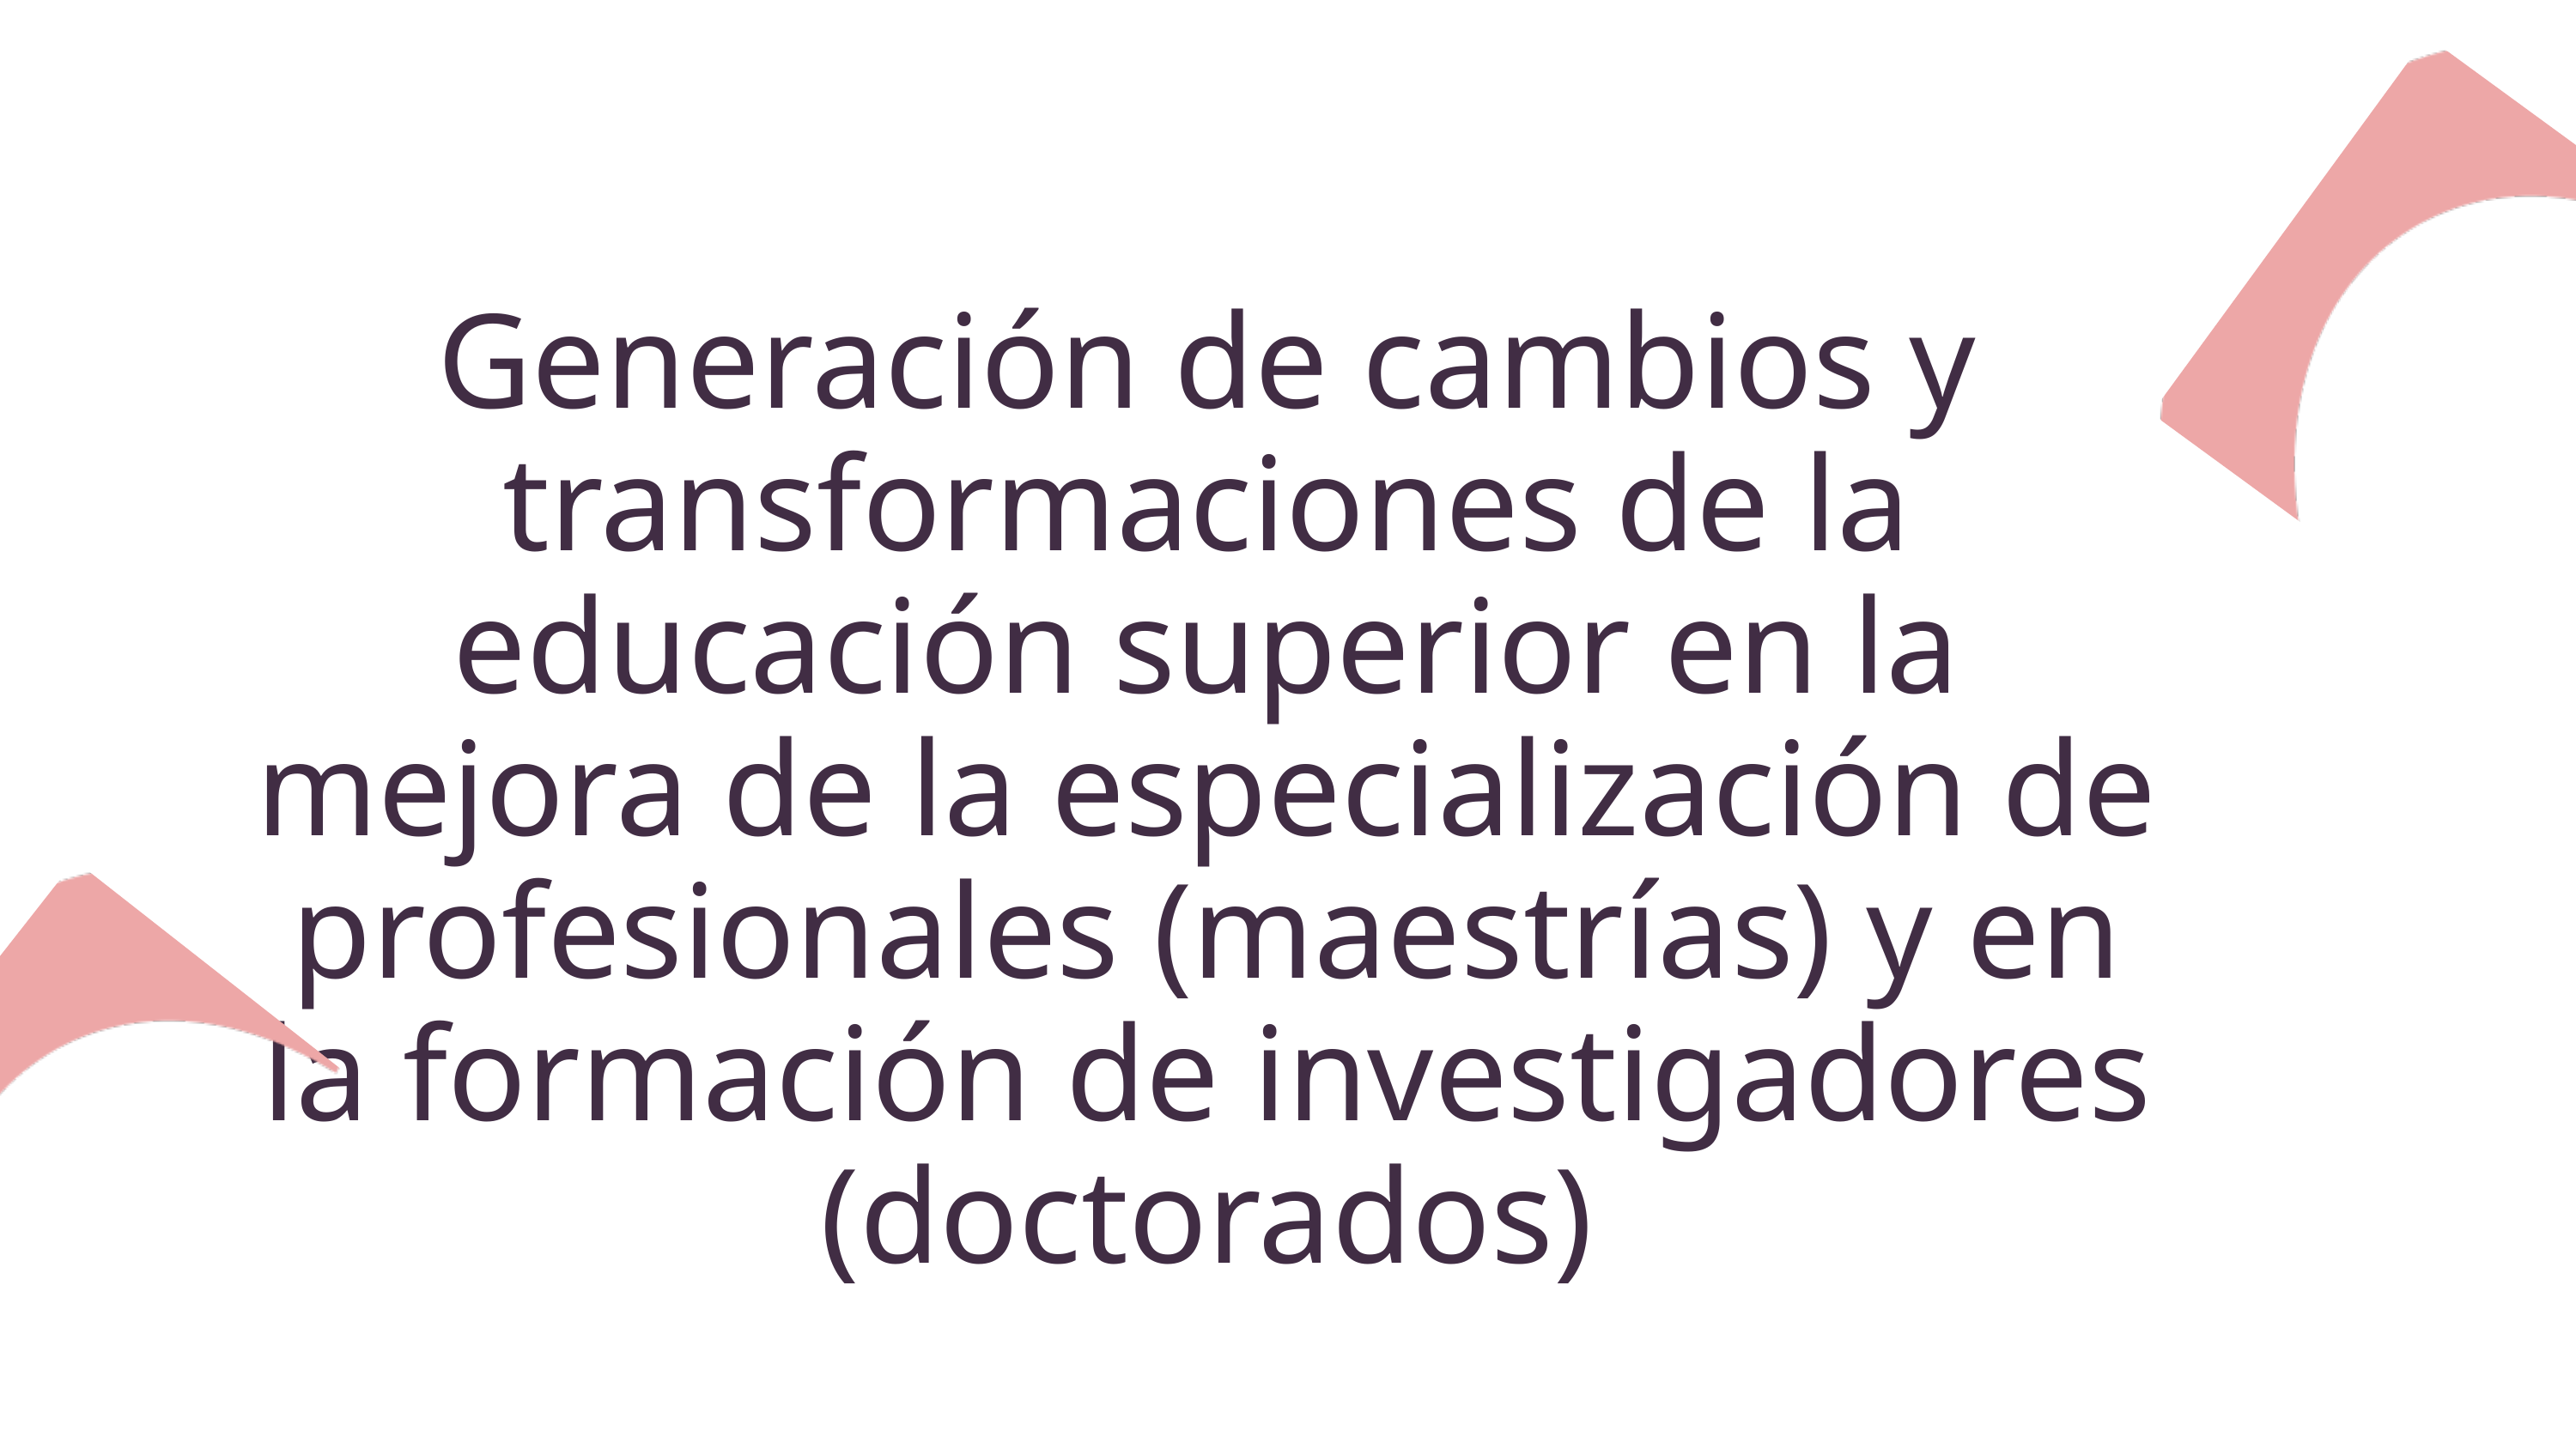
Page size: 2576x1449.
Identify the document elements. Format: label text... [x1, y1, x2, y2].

text_box [0, 860, 403, 1449]
text_box Generación de cambios y transformaciones de la educación superior en la mejora de la especialización de profesionales (maestrías) y en la formación de investigadores (doctorados) [243, 294, 2172, 1292]
text_box [2172, 36, 2576, 658]
